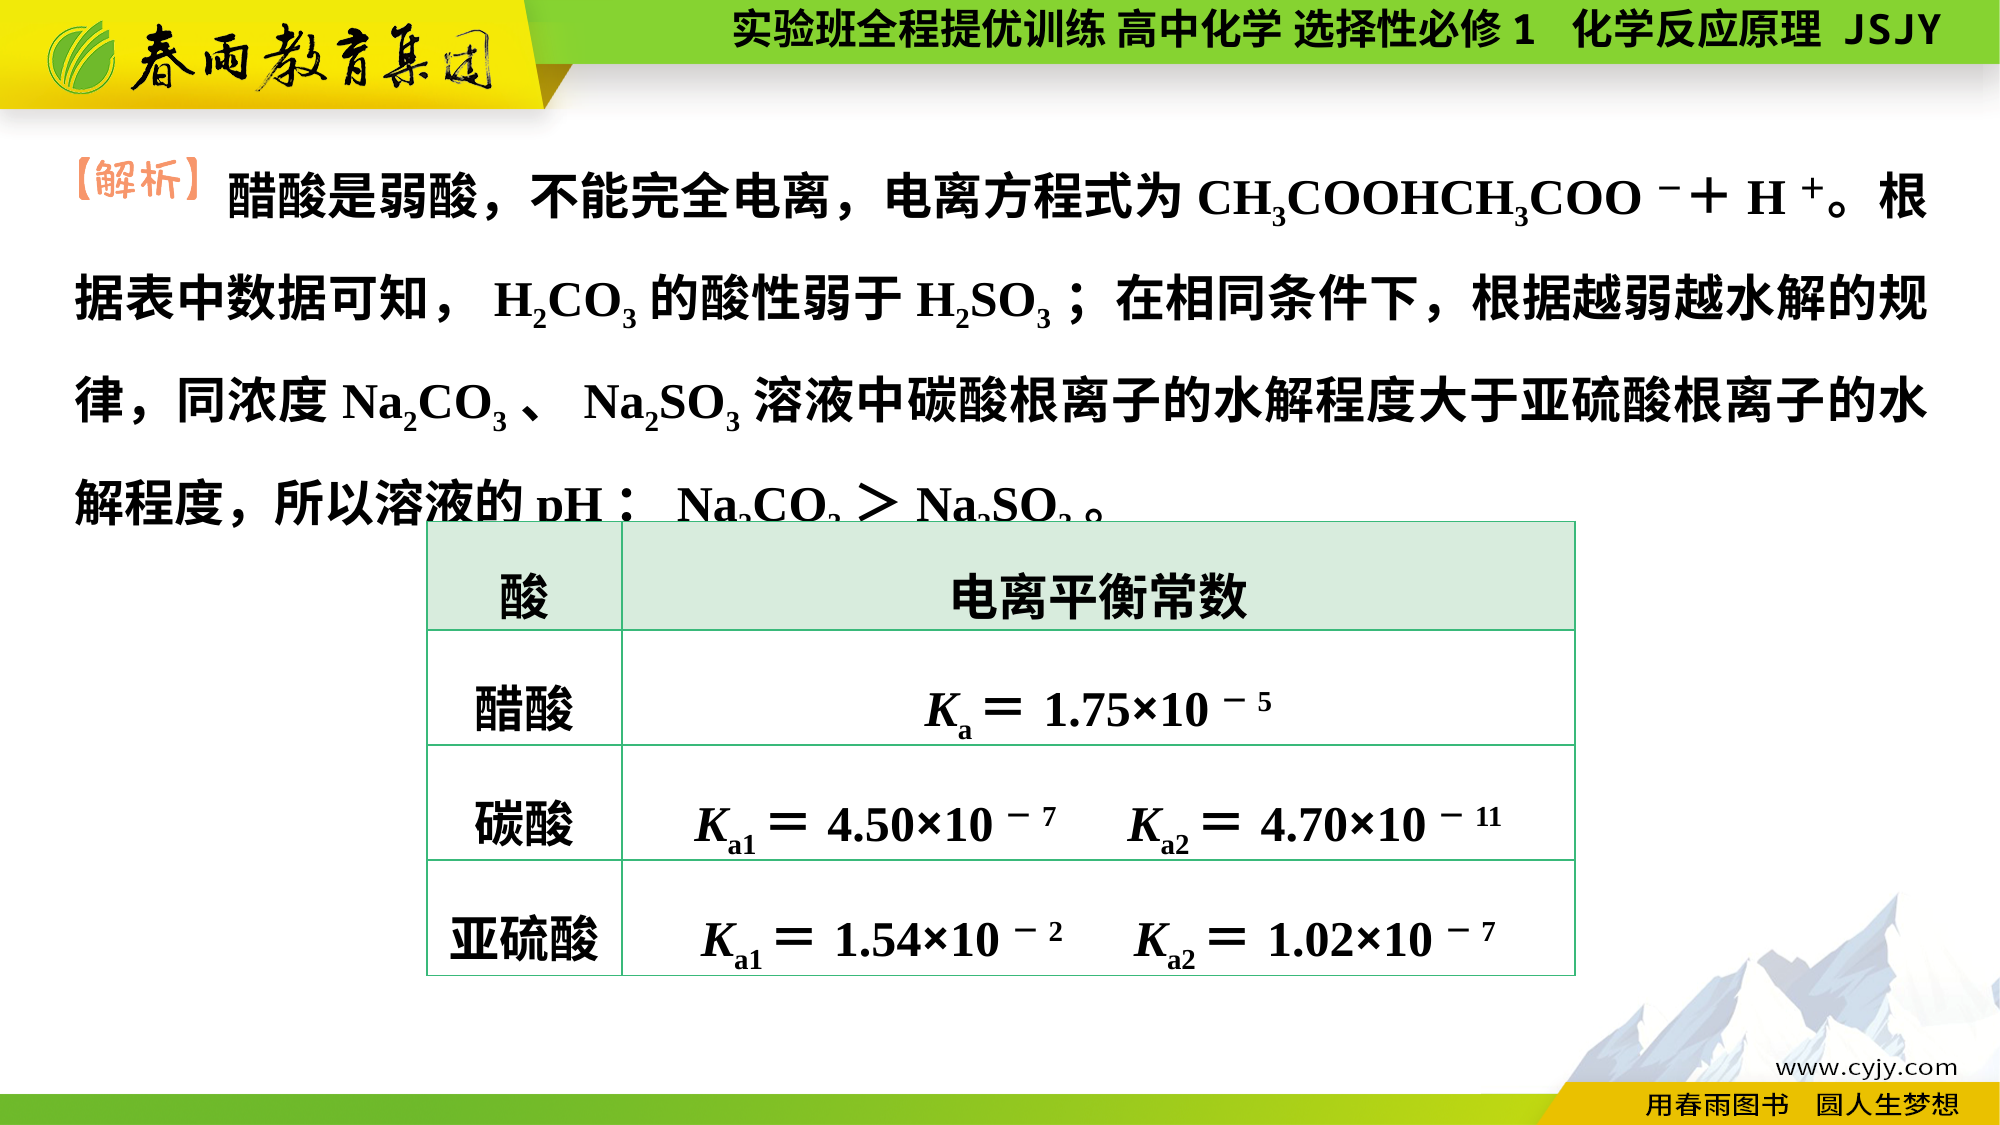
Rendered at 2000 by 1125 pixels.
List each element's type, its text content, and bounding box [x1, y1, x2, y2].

table_cell 碳酸 [428, 746, 621, 859]
table_header 电离平衡常数 [623, 522, 1574, 629]
table_cell 亚硫酸 [428, 861, 621, 975]
table_cell Ka1＝1.54×10－2 Ka2＝1.02×10－7 [623, 861, 1574, 975]
table_cell Ka＝1.75×10－5 [623, 631, 1574, 744]
table_cell Ka1＝4.50×10－7 Ka2＝4.70×10－11 [623, 746, 1574, 859]
table_cell 醋酸 [428, 631, 621, 744]
table_header 酸 [428, 522, 621, 629]
picture [0, 0, 2000, 1125]
